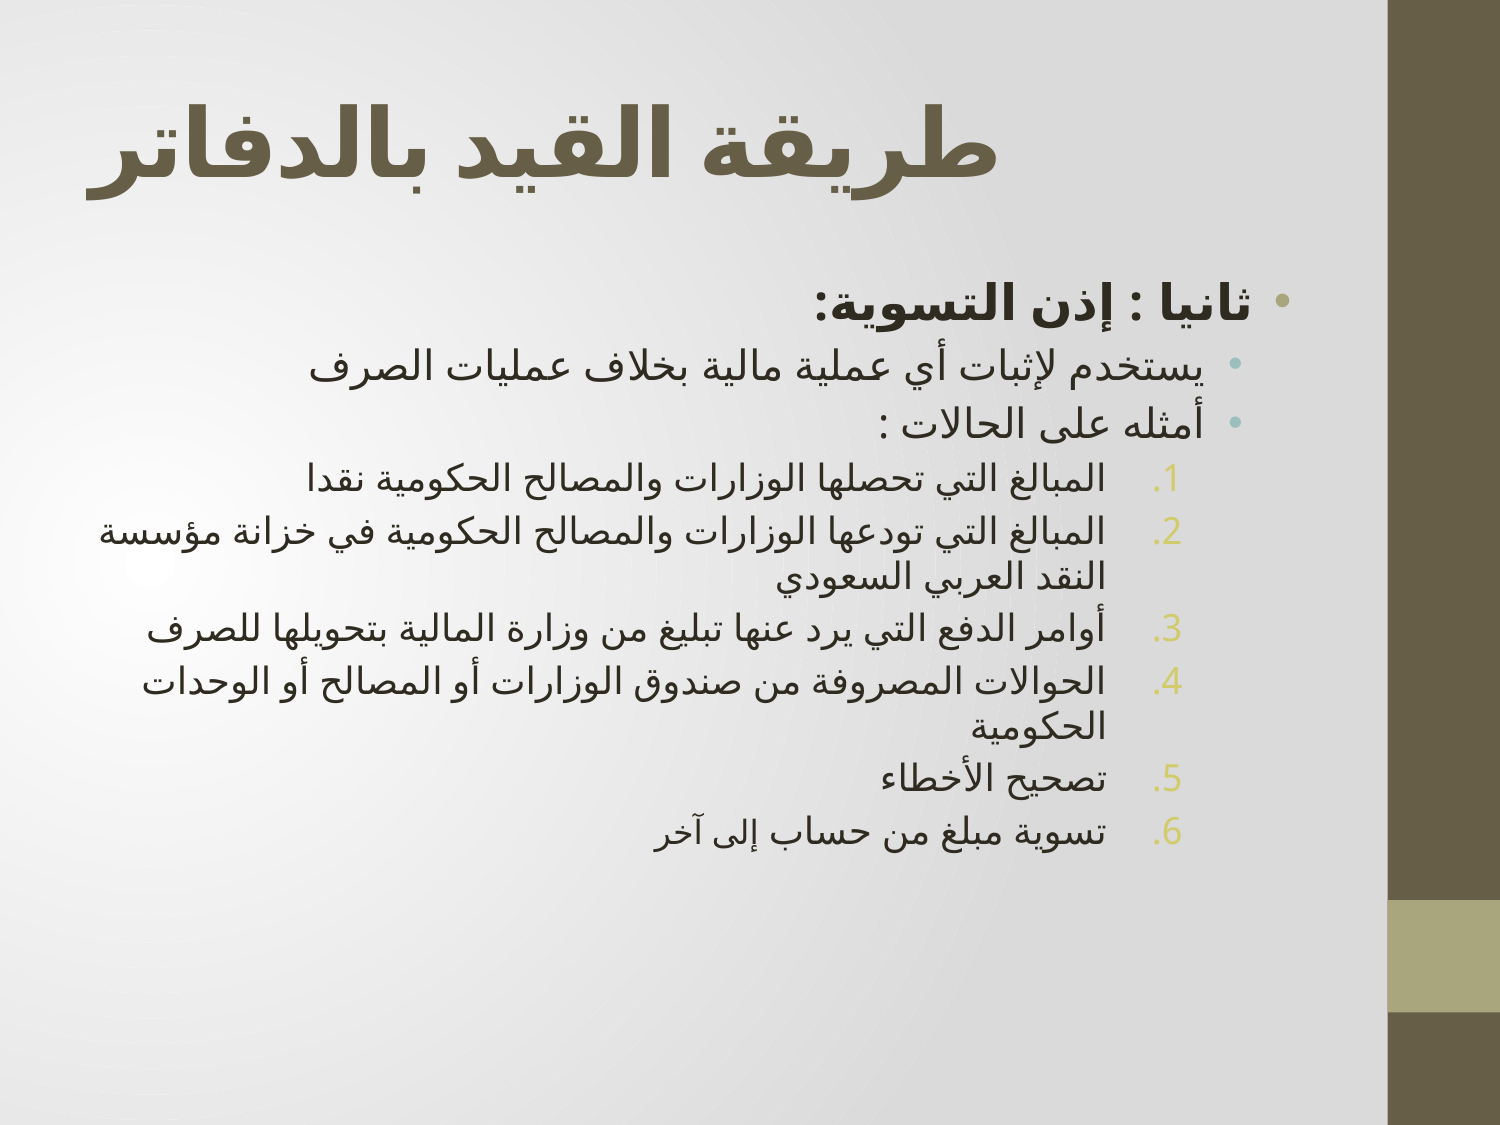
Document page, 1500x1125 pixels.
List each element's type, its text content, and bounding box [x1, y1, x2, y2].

title طريقة القيد بالدفاتر [75, 45, 1325, 233]
list ثانيا : إذن التسوية: يستخدم لإثبات أي عملية مالية بخلاف عمليات الصرف أمثله على الحالات : المبالغ التي تحصلها الوزارات والمصالح الحكومية نقدا المبالغ التي تودعها الوزارات والمصالح الحكومية في خزانة مؤسسة النقد العربي السعودي أوامر الدفع التي يرد عنها تبليغ من وزارة المالية بتحويلها للصرف الحوالات المصروفة من صندوق الوزارات أو المصالح أو الوحدات الحكومية تصحيح الأخطاء تسوية مبلغ من حساب إلى آخر [75, 262, 1325, 1050]
